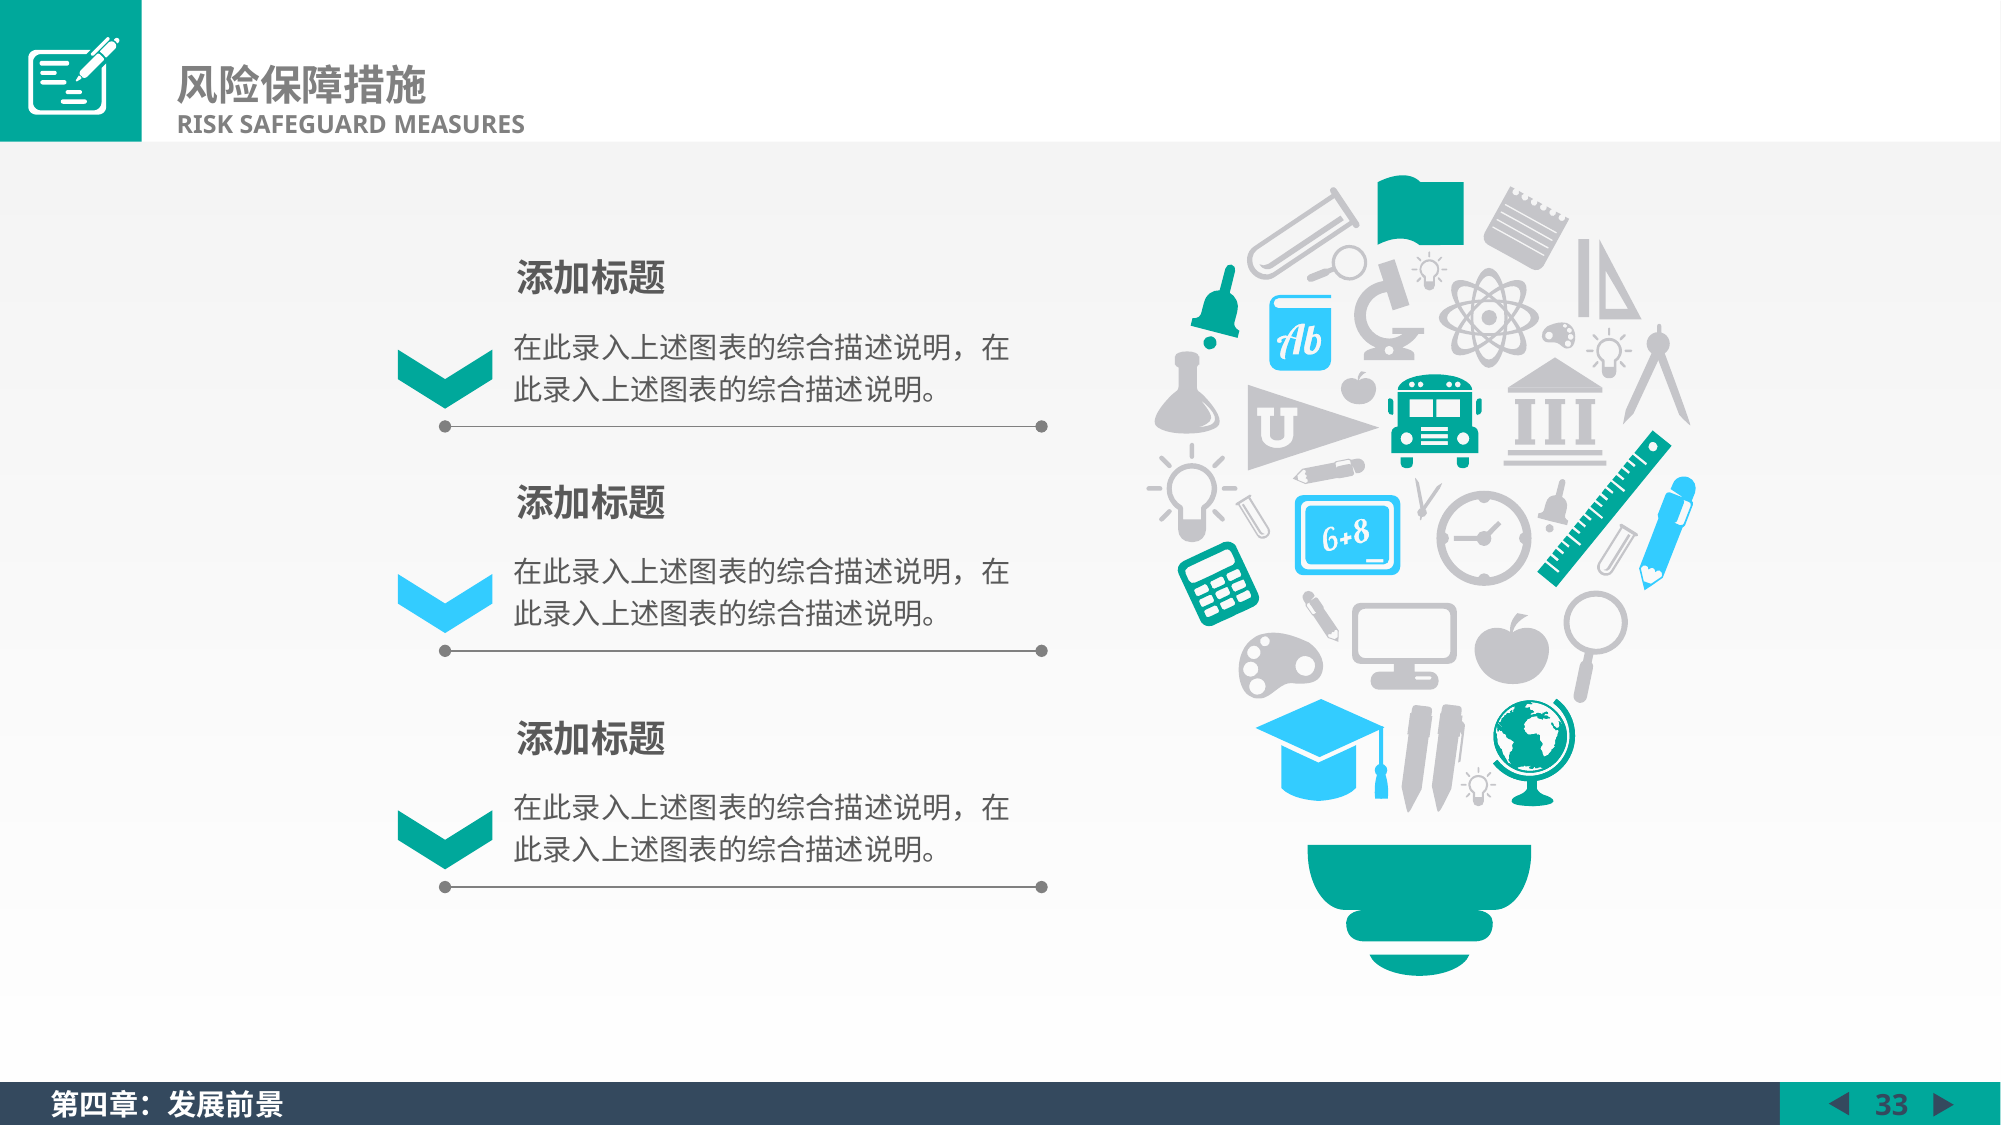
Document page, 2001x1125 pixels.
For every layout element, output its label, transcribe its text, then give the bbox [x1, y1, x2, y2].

text_box [1537, 430, 1672, 588]
text_box [1489, 318, 1511, 340]
text_box [1166, 463, 1218, 543]
text_box [1203, 336, 1217, 350]
text_box [1259, 215, 1344, 270]
text_box [1159, 455, 1172, 469]
text_box [1357, 371, 1367, 384]
text_box [1235, 494, 1252, 506]
text_box [1498, 329, 1518, 336]
text_box [1582, 649, 1595, 662]
text_box [1458, 719, 1465, 763]
text_box 在此录入上述图表的综合描述说明，在此录入上述图表的综合描述说明。 [498, 539, 1042, 638]
text_box [1460, 299, 1480, 306]
text_box [1401, 735, 1429, 805]
text_box [1476, 398, 1482, 416]
text_box [1465, 766, 1486, 807]
text_box [1622, 349, 1662, 425]
text_box [1521, 304, 1540, 332]
text_box [1489, 280, 1527, 317]
text_box [1507, 388, 1603, 393]
text_box [1646, 332, 1670, 353]
text_box [1388, 398, 1394, 416]
text_box [28, 49, 107, 115]
text_box [1467, 295, 1488, 318]
text_box [1328, 266, 1336, 274]
text_box [1340, 378, 1377, 405]
text_box [1545, 439, 1566, 445]
text_box [1515, 439, 1536, 445]
text_box 添加标题 [501, 471, 682, 531]
text_box [1483, 332, 1493, 337]
text_box [1190, 264, 1240, 338]
text_box [1603, 534, 1631, 571]
text_box [1352, 602, 1457, 690]
text_box [1397, 374, 1473, 390]
text_box [1400, 457, 1413, 469]
text_box [1475, 267, 1503, 286]
text_box [1545, 399, 1566, 405]
text_box 第四章：发展前景 [0, 1078, 339, 1125]
text_box [1563, 590, 1628, 655]
text_box [1639, 476, 1696, 591]
text_box [1451, 280, 1527, 356]
text_box [1619, 523, 1638, 537]
text_box [1436, 490, 1532, 586]
text_box [1302, 590, 1339, 642]
text_box [1518, 405, 1532, 443]
text_box [1177, 541, 1260, 627]
text_box [1146, 486, 1163, 491]
text_box [1548, 405, 1562, 443]
text_box [1575, 439, 1596, 445]
text_box [1241, 503, 1265, 535]
text_box [0, 0, 144, 144]
text_box [1657, 323, 1662, 337]
text_box [1212, 455, 1225, 469]
text_box [1475, 349, 1503, 368]
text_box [1474, 612, 1550, 685]
text_box [1573, 660, 1594, 703]
text_box [1294, 495, 1401, 576]
text_box [1159, 509, 1172, 522]
text_box [1435, 802, 1444, 812]
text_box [1491, 698, 1576, 807]
text_box [1441, 704, 1462, 715]
text_box [1189, 442, 1195, 459]
text_box [1421, 482, 1443, 511]
text_box [1438, 304, 1457, 332]
text_box [1599, 239, 1642, 320]
text_box 添加标题 [501, 707, 682, 768]
text_box [1545, 524, 1554, 533]
text_box [1500, 289, 1507, 300]
text_box [1500, 335, 1507, 347]
text_box [1507, 357, 1603, 388]
text_box [1484, 299, 1494, 303]
text_box [1305, 842, 1534, 913]
text_box [1212, 509, 1225, 522]
text_box [1471, 335, 1478, 346]
text_box [1471, 289, 1477, 300]
text_box 33 [1779, 1078, 2001, 1125]
text_box [1354, 259, 1425, 361]
text_box [1377, 175, 1464, 246]
text_box [1515, 399, 1536, 405]
text_box [1221, 486, 1238, 491]
text_box 风险保障措施 RISK SAFEGUARD MEASURES [161, 59, 859, 138]
text_box [1498, 299, 1518, 306]
text_box [395, 572, 495, 635]
text_box [1658, 349, 1691, 426]
text_box [1292, 458, 1365, 485]
text_box [395, 808, 495, 872]
text_box [144, 0, 2001, 144]
text_box [1238, 632, 1324, 699]
text_box [1451, 318, 1488, 356]
text_box [1456, 457, 1469, 469]
text_box [1247, 384, 1380, 471]
text_box [1331, 244, 1368, 281]
text_box [1507, 450, 1603, 456]
text_box [1592, 334, 1626, 379]
text_box [1578, 405, 1592, 443]
text_box [1597, 528, 1635, 576]
text_box [1453, 520, 1502, 546]
text_box [1578, 239, 1590, 318]
text_box [1575, 399, 1596, 405]
text_box [1503, 460, 1607, 466]
text_box [1154, 351, 1220, 434]
text_box [1329, 187, 1360, 229]
text_box [1437, 712, 1463, 737]
text_box [1481, 309, 1497, 326]
text_box 在此录入上述图表的综合描述说明，在此录入上述图表的综合描述说明。 [498, 314, 1042, 414]
text_box [1537, 479, 1569, 526]
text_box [1255, 698, 1390, 801]
text_box [1431, 735, 1459, 804]
text_box [1415, 477, 1424, 511]
text_box [75, 37, 120, 82]
text_box [1407, 713, 1433, 738]
text_box [1307, 268, 1330, 282]
text_box [1367, 952, 1472, 978]
text_box [1391, 392, 1479, 454]
text_box [1238, 498, 1271, 539]
text_box [339, 1080, 1778, 1125]
text_box [1246, 194, 1352, 280]
text_box [1269, 294, 1332, 371]
text_box [1460, 329, 1480, 336]
text_box [1541, 322, 1576, 349]
text_box [1411, 705, 1433, 716]
text_box [395, 347, 495, 411]
text_box [1483, 186, 1570, 271]
text_box 添加标题 [501, 246, 682, 307]
text_box [1417, 508, 1427, 517]
text_box [1405, 803, 1414, 813]
text_box [1416, 256, 1443, 291]
text_box 在此录入上述图表的综合描述说明，在此录入上述图表的综合描述说明。 [498, 775, 1042, 875]
text_box [1346, 913, 1493, 942]
